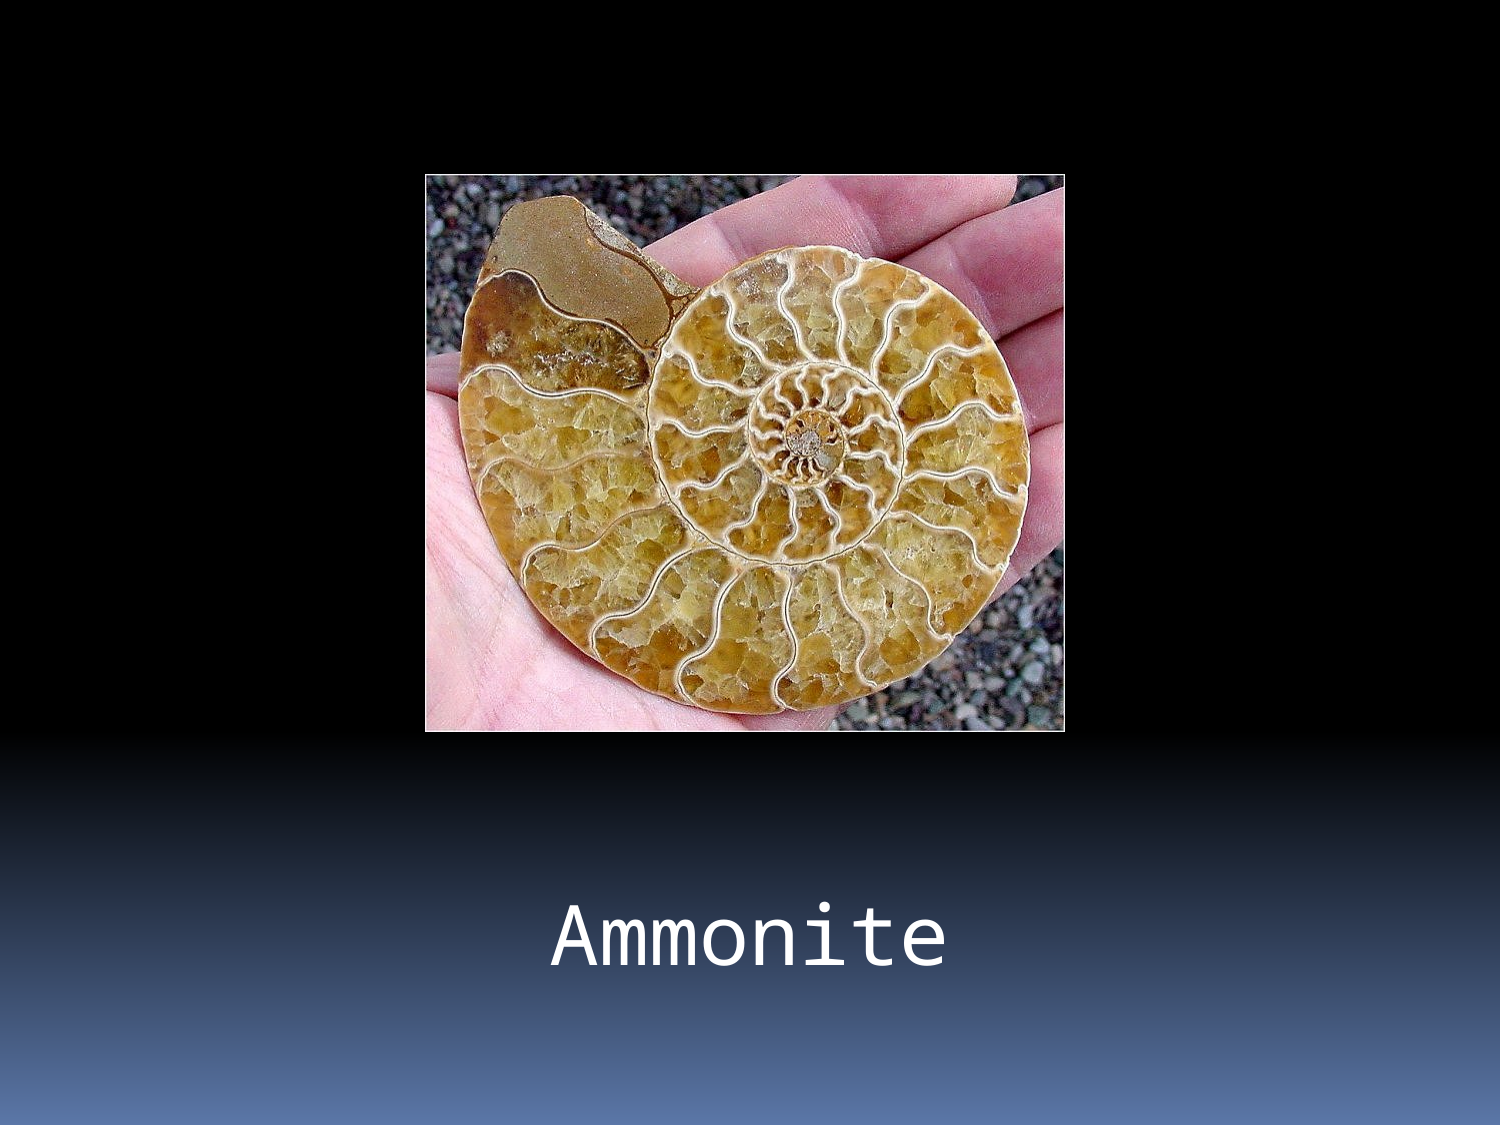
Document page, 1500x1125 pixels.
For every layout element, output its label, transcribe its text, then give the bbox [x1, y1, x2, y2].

text_box Ammonite [287, 875, 1213, 990]
picture [424, 174, 1066, 733]
